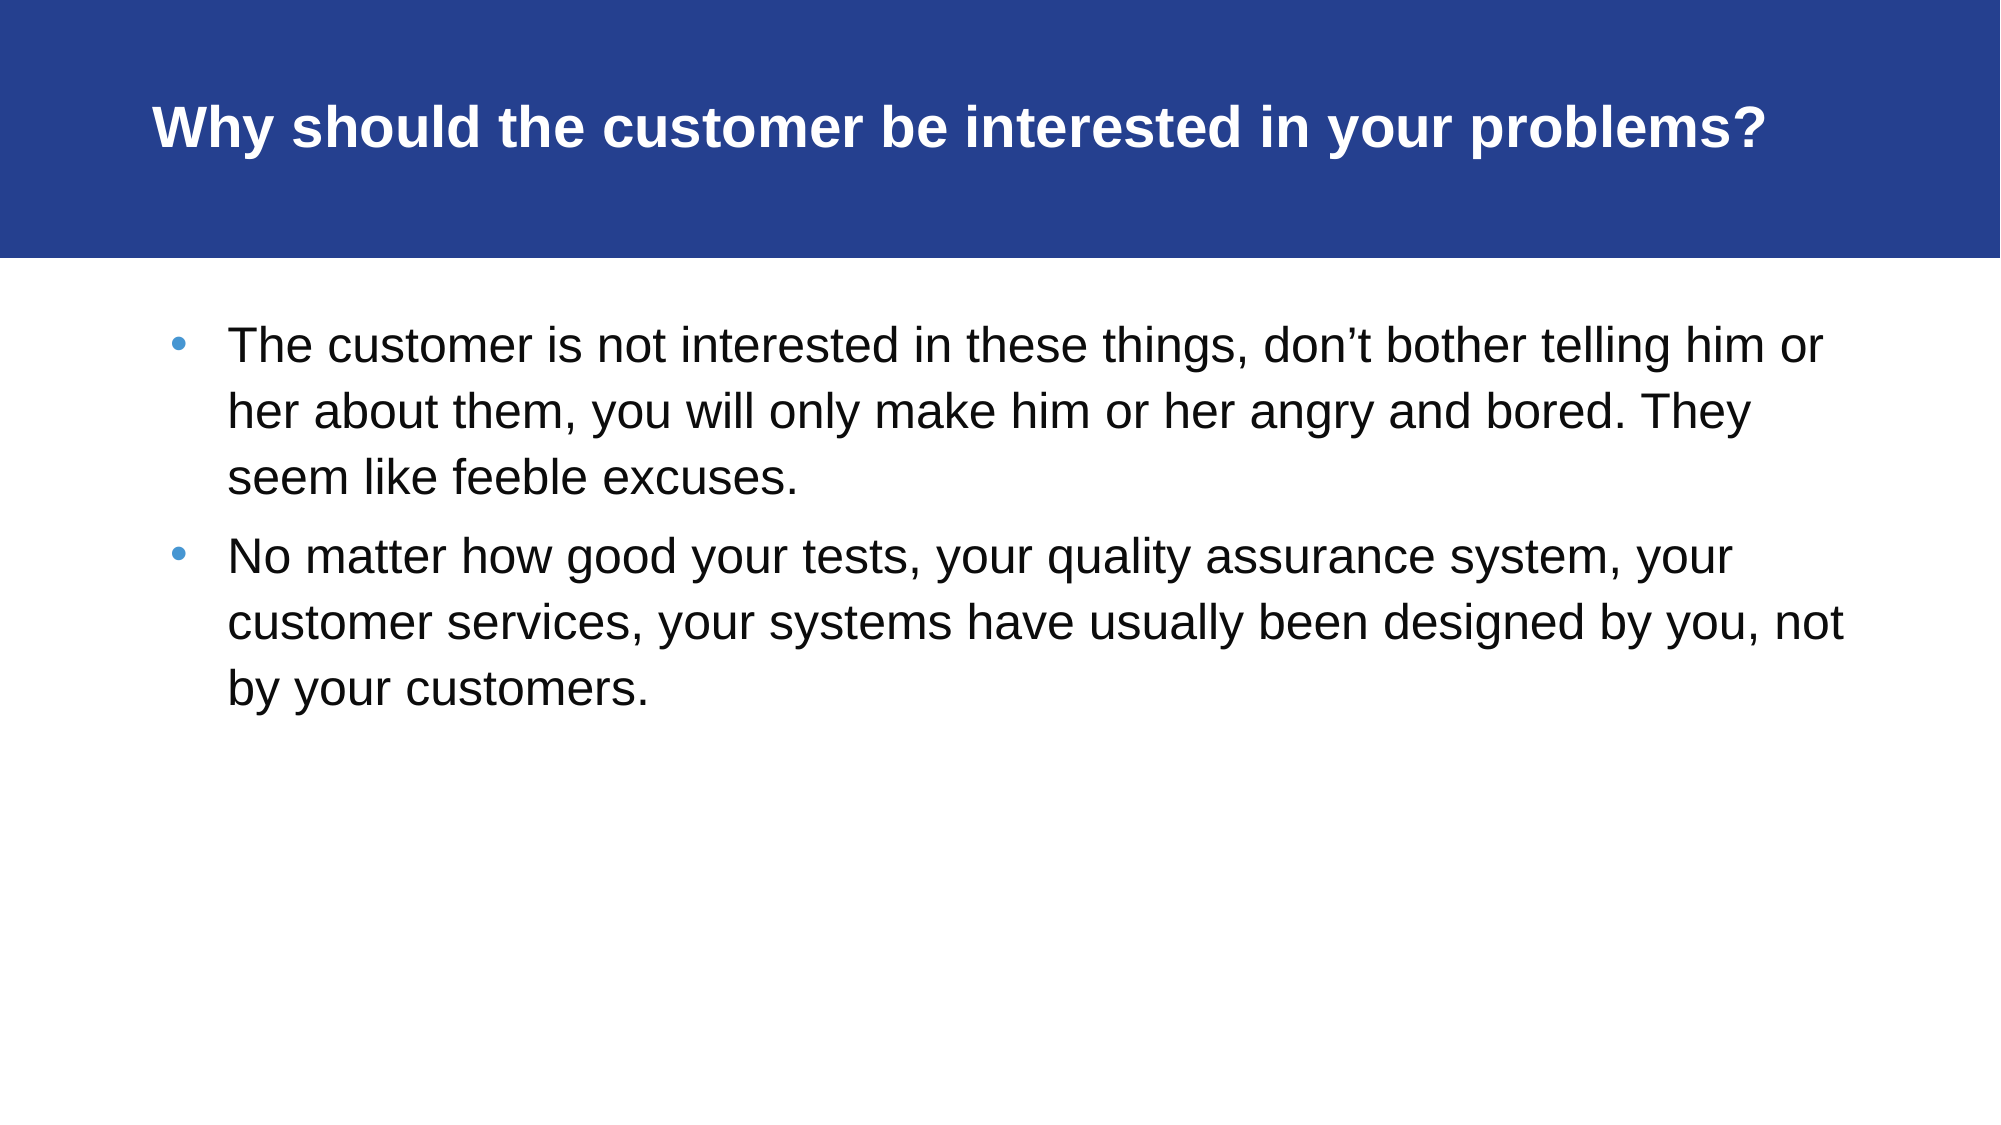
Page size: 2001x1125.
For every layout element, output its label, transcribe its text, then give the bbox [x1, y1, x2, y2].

title Why should the customer be interested in your problems? [137, 20, 1863, 238]
list The customer is not interested in these things, don’t bother telling him or her about them, you will only make him or her angry and bored. They seem like feeble excuses. No matter how good your tests, your quality assurance system, your customer services, your systems have usually been designed by you, not by your customers. [137, 299, 1863, 1025]
